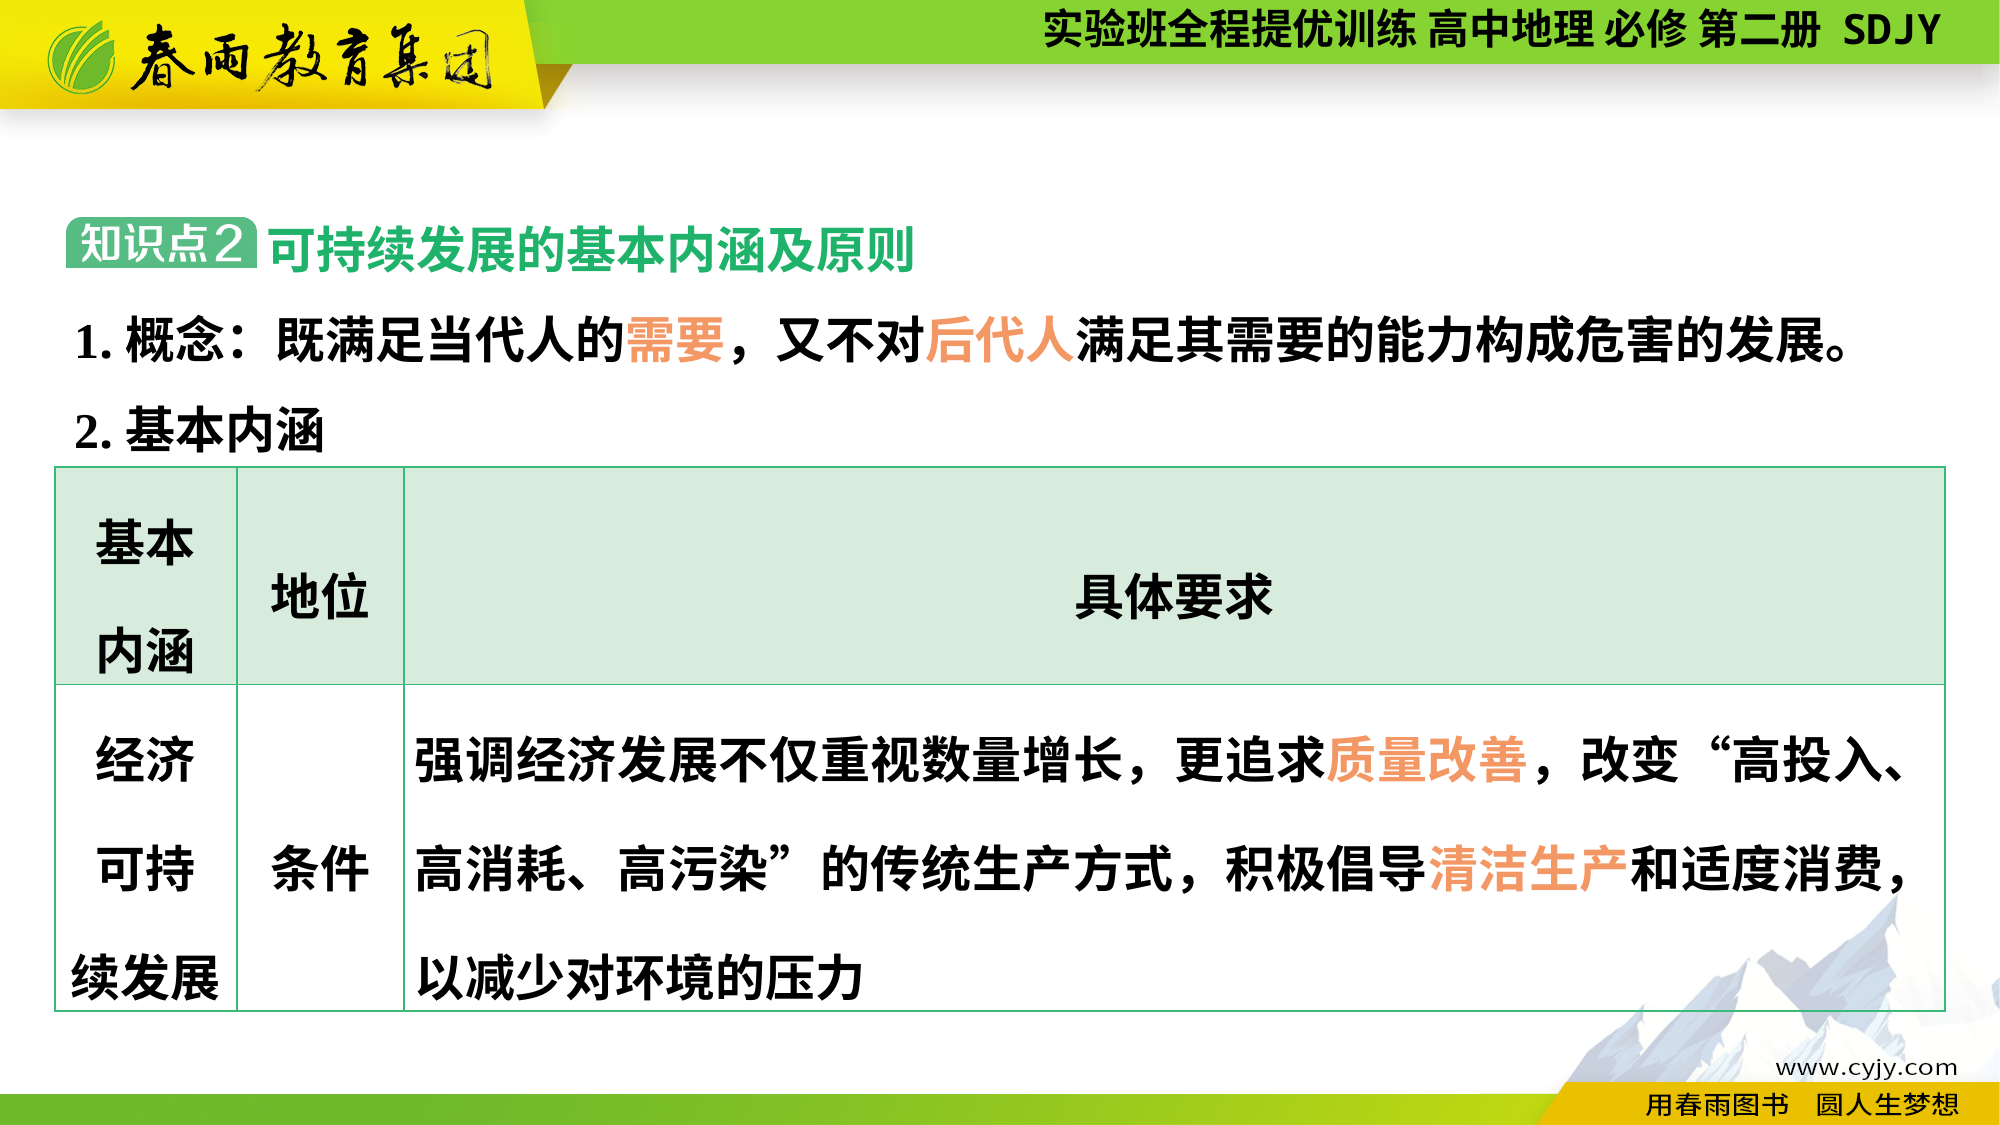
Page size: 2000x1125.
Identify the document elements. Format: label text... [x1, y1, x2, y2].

list 可持续发展的基本内涵及原则 1.概念：既满足当代人的需要，又不对后代人满足其需要的能力构成危害的发展。 2.基本内涵 [59, 180, 1944, 466]
table_header 具体要求 [405, 468, 1944, 684]
table_cell 条件 [238, 685, 403, 1010]
table_header 地位 [238, 468, 403, 684]
table_cell 强调经济发展不仅重视数量增长，更追求质量改善，改变“高投入、高消耗、高污染”的传统生产方式，积极倡导清洁生产和适度消费，以减少对环境的压力 [405, 685, 1944, 1010]
table_header 基本 内涵 [56, 468, 236, 684]
picture [0, 0, 2000, 1125]
table_cell 经济 可持 续发展 [56, 685, 236, 1010]
